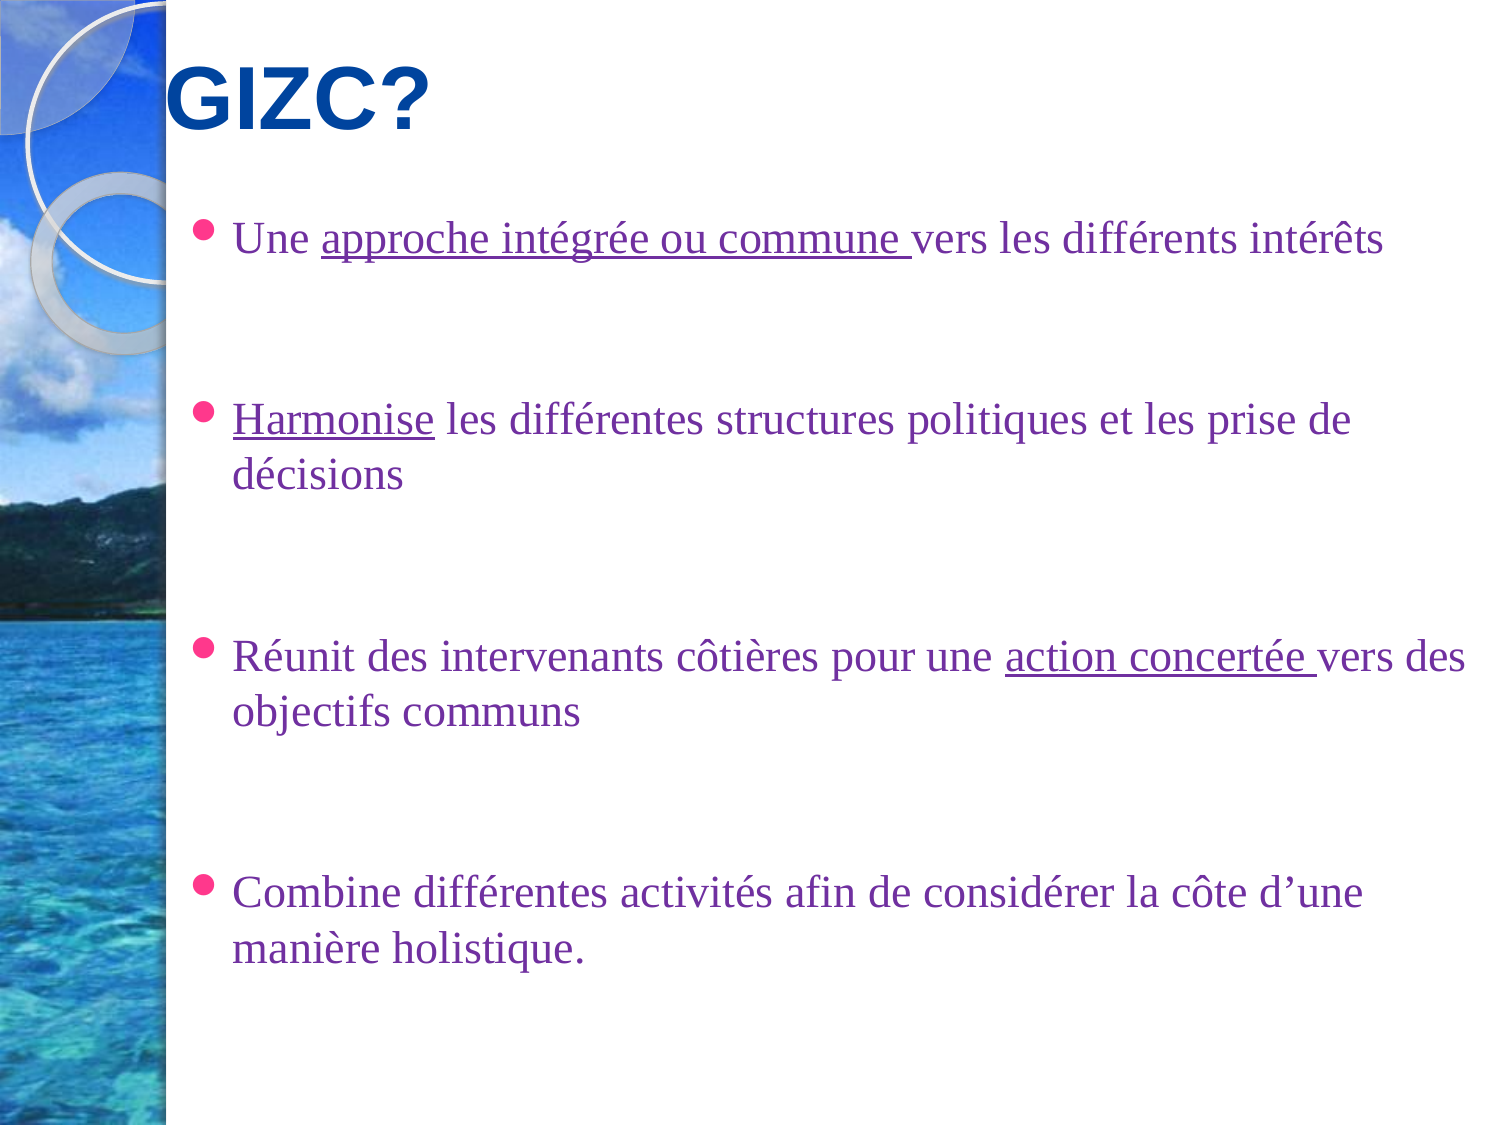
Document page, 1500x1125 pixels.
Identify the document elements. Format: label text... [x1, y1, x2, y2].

picture [0, 134, 166, 1125]
picture [136, 0, 150, 4]
picture [32, 13, 150, 207]
picture [62, 195, 160, 280]
title GIZC? [150, 0, 1380, 188]
list Une approche intégrée ou commune vers les différents intérêts Harmonise les différentes structures politiques et les prise de décisions Réunit des intervenants côtières pour une action concertée vers des objectifs communs Combine différentes activités afin de considérer la côte d’une manière holistique. [162, 200, 1500, 988]
picture [53, 240, 160, 332]
